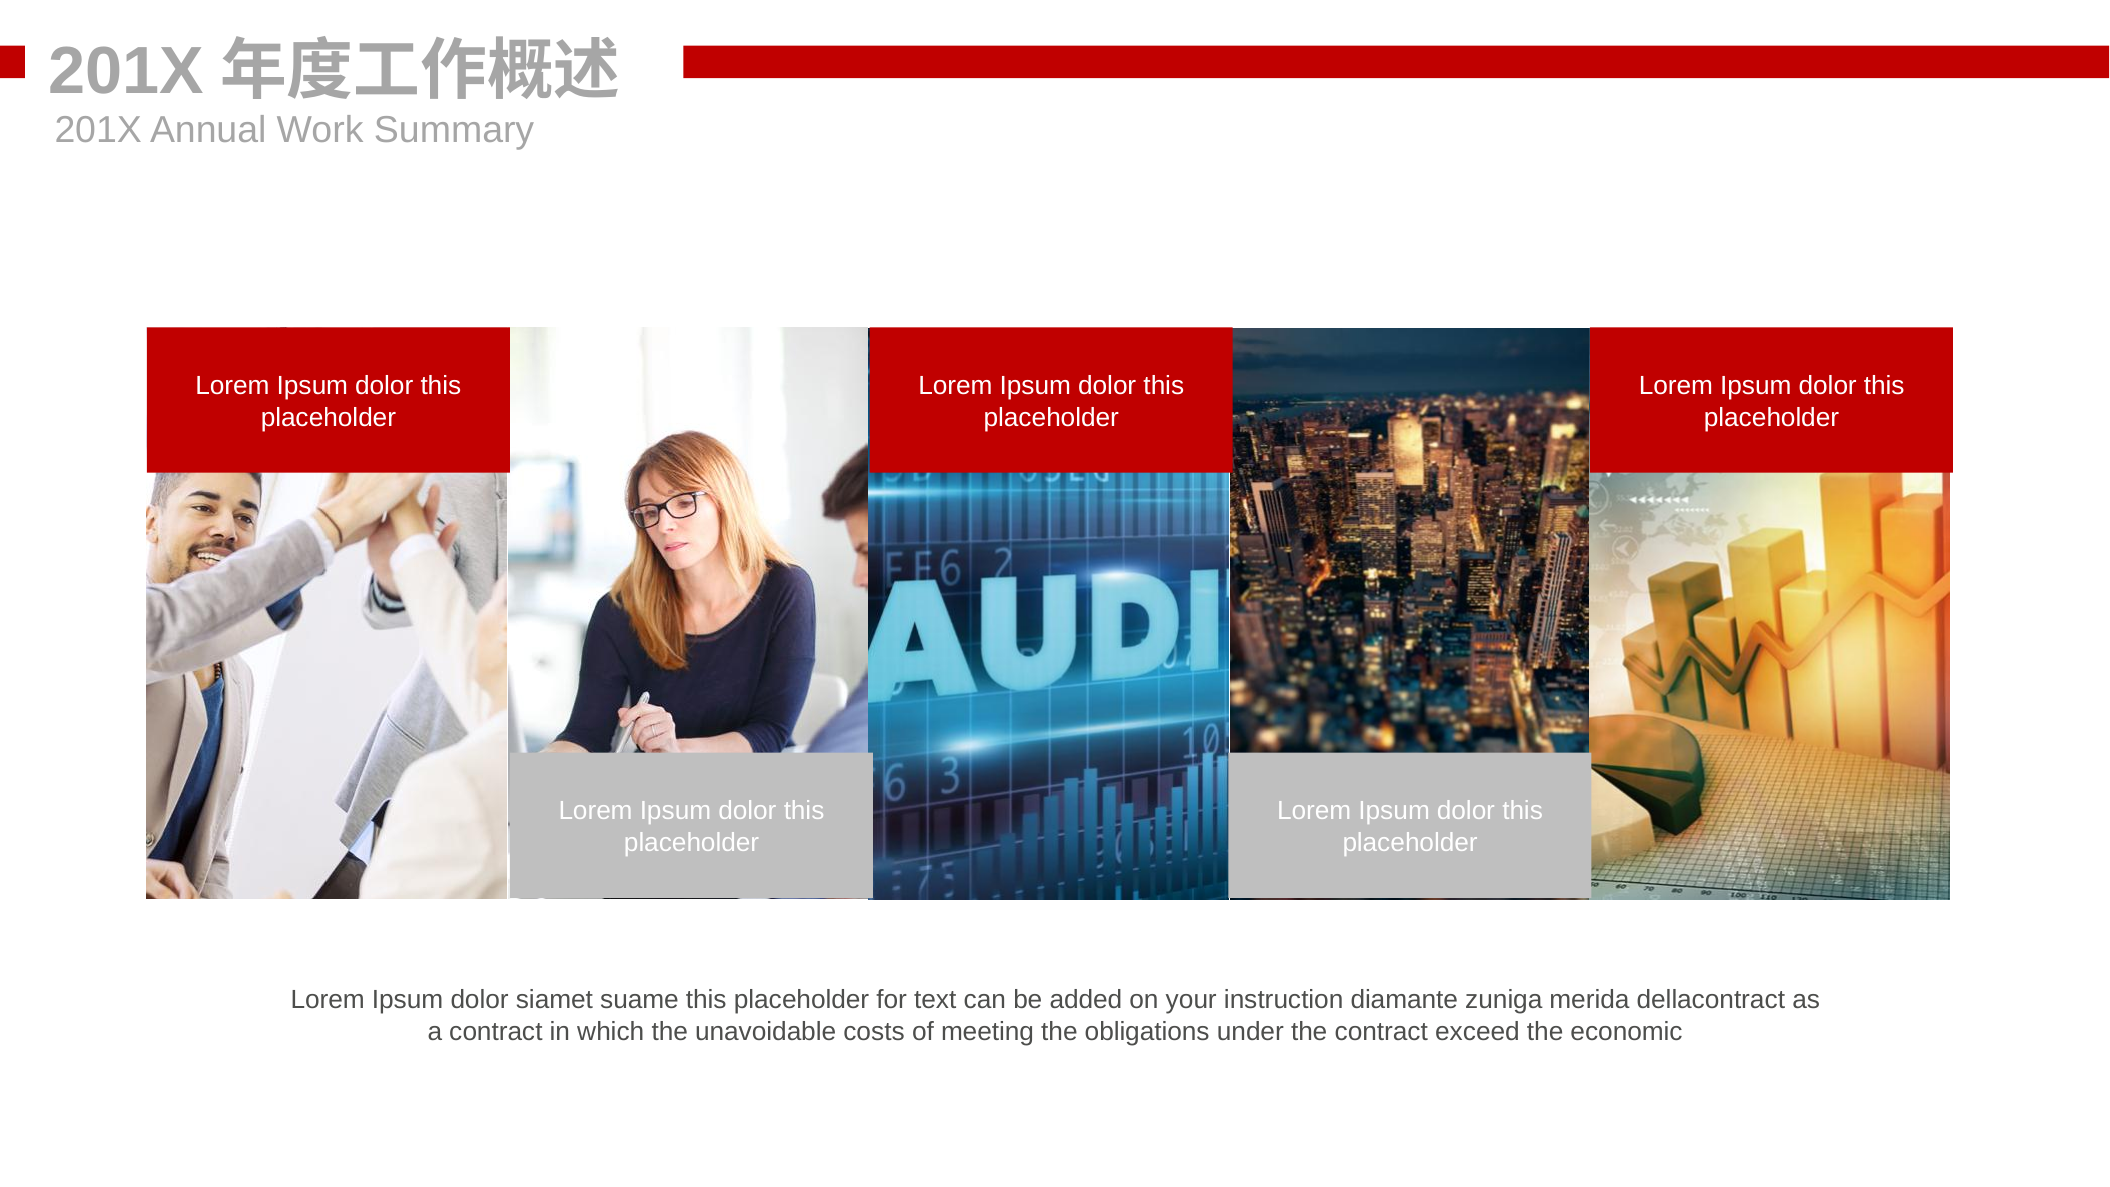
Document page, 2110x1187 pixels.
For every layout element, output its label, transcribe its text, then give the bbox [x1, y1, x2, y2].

text_box [682, 45, 2110, 79]
text_box [1589, 327, 1953, 473]
text_box 201X年度工作概述 [48, 26, 621, 107]
picture [1230, 328, 1950, 900]
picture [508, 327, 1229, 900]
text_box Lorem Ipsum dolor siamet suame this placeholder for text can be added on your instruction diamante zuniga merida dellacontract as a contract in which the unavoidable costs of meeting the obligations under the contract exceed the economic [285, 970, 1825, 1057]
text_box [0, 45, 26, 79]
picture [146, 327, 507, 899]
text_box 201X Annual Work Summary [54, 104, 535, 150]
